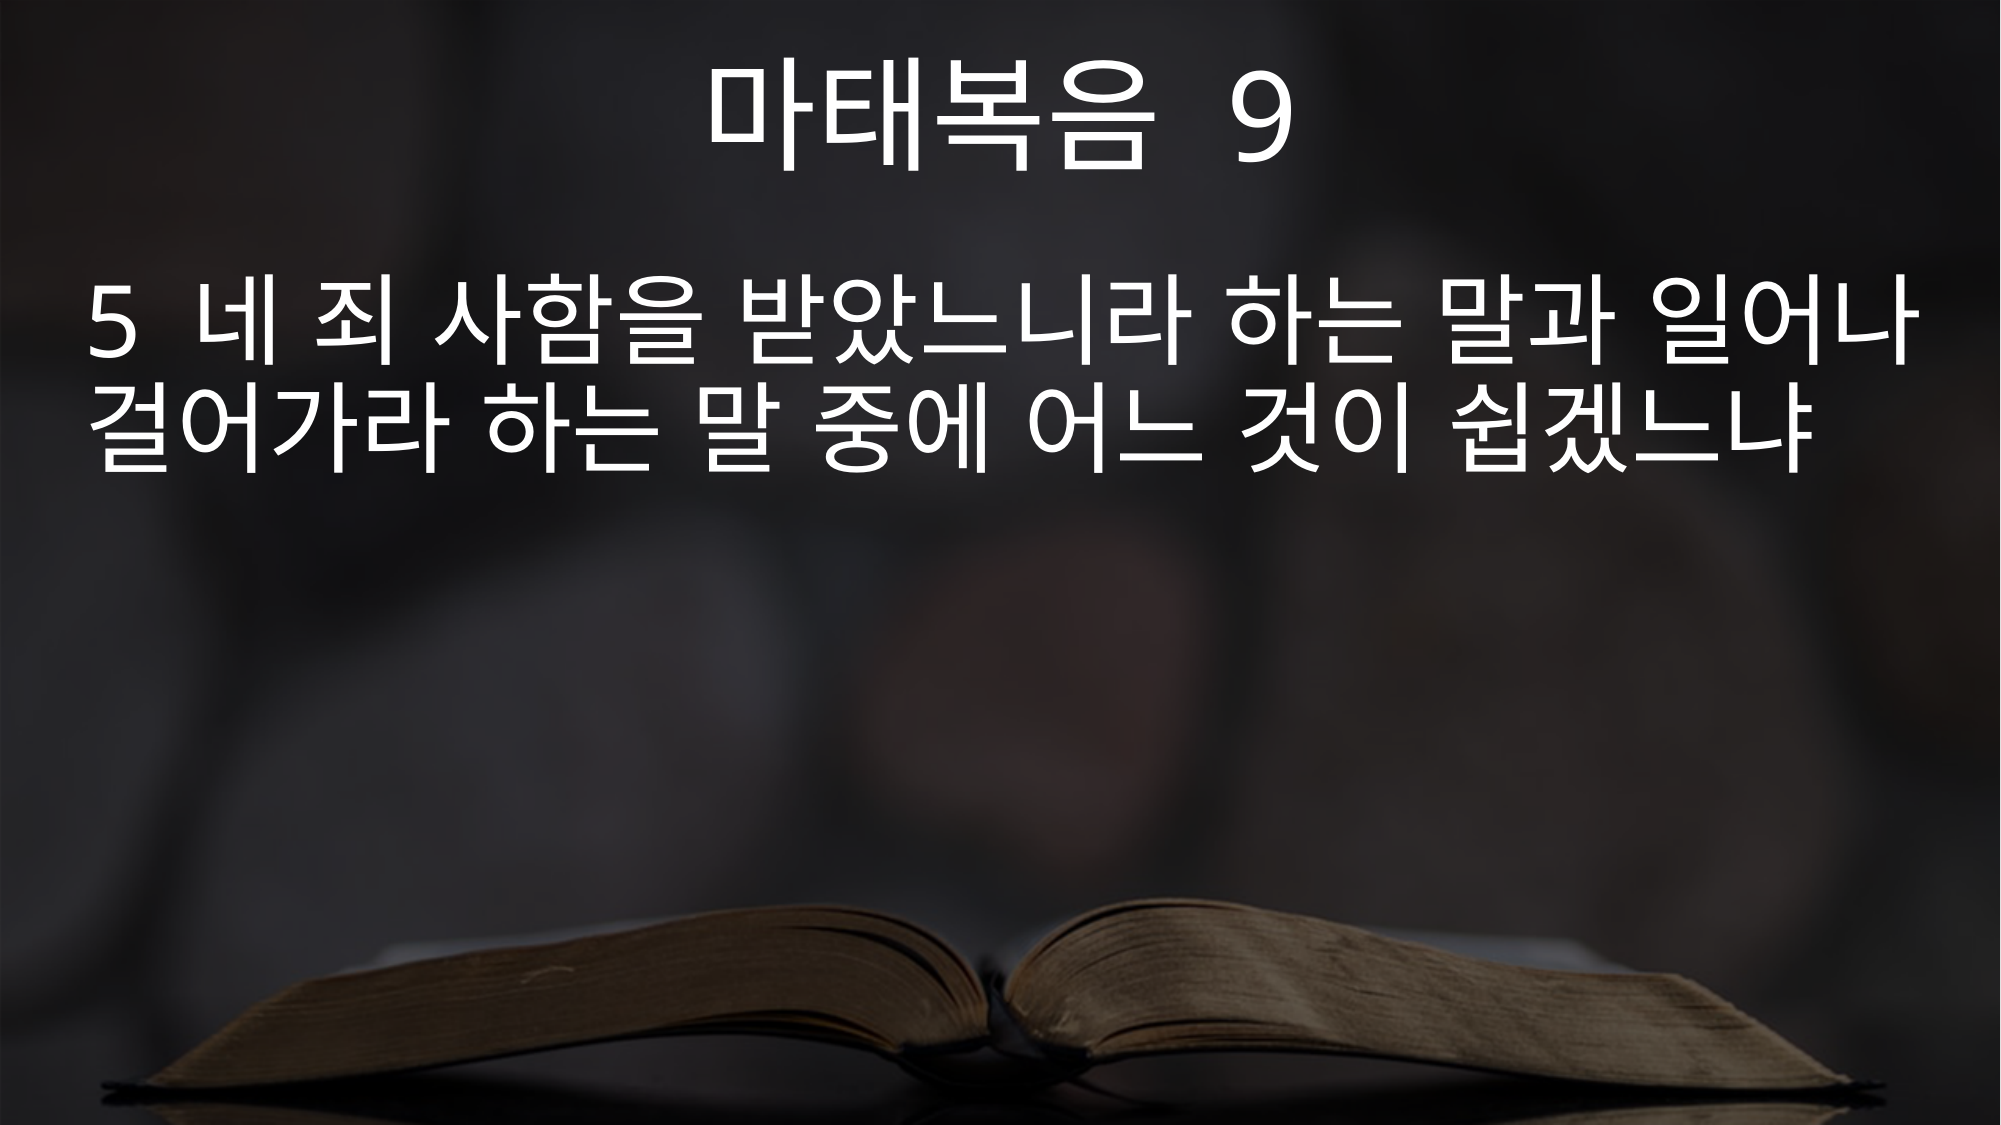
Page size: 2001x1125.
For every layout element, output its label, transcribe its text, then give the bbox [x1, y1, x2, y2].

footer 마태복음 9 [0, 32, 2000, 192]
picture [0, 0, 2001, 1125]
list 5 네 죄 사함을 받았느니라 하는 말과 일어나 걸어가라 하는 말 중에 어느 것이 쉽겠느냐 [69, 263, 1953, 423]
